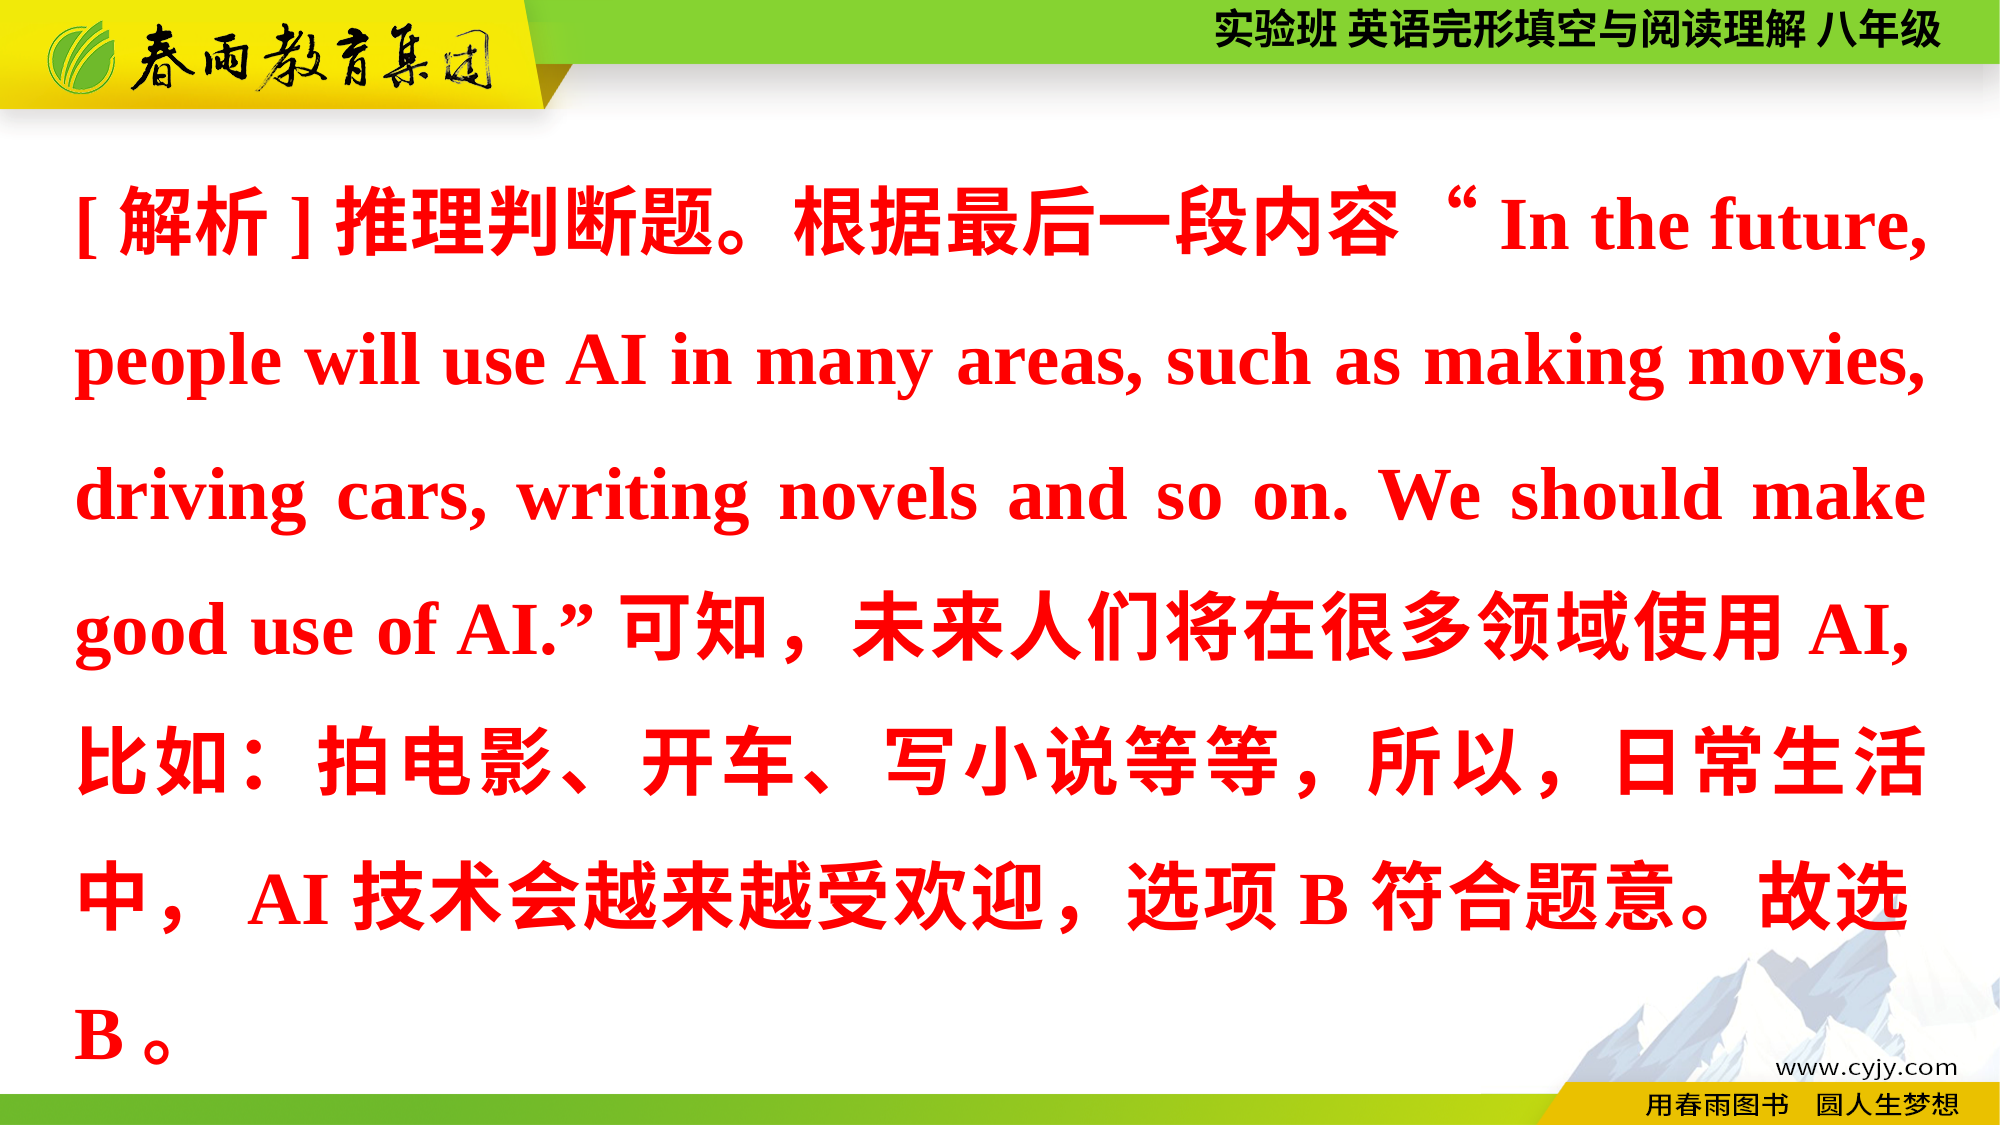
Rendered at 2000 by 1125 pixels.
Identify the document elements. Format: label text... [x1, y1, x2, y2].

list [解析]推理判断题。根据最后一段内容“In the future, people will use AI in many areas, such as making movies, driving cars, writing novels and so on. We should make good use of AI.”可知，未来人们将在很多领域使用AI,比如：拍电影、开车、写小说等等，所以，日常生活中，AI技术会越来越受欢迎，选项B符合题意。故选B。 [59, 122, 1944, 956]
picture [0, 0, 2000, 1125]
